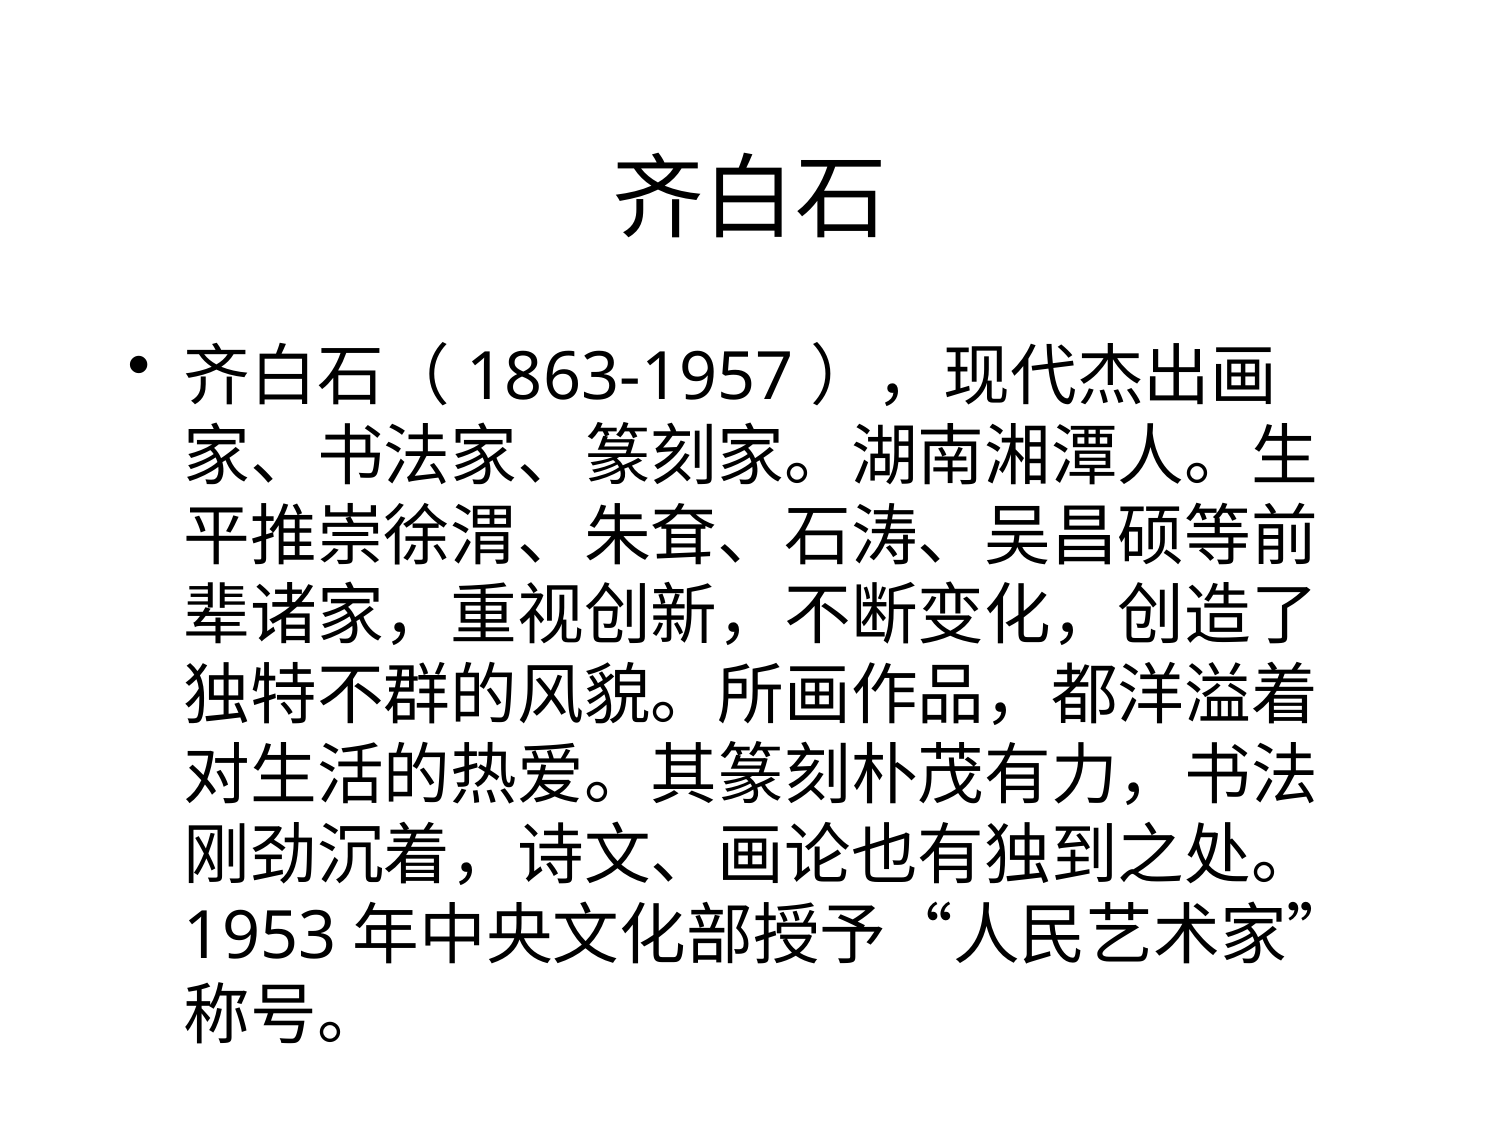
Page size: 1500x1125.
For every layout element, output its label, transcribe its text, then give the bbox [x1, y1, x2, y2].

list 齐白石（1863-1957），现代杰出画家、书法家、篆刻家。湖南湘潭人。生平推崇徐渭、朱耷、石涛、吴昌硕等前辈诸家，重视创新，不断变化，创造了独特不群的风貌。所画作品，都洋溢着对生活的热爱。其篆刻朴茂有力，书法刚劲沉着，诗文、画论也有独到之处。1953年中央文化部授予“人民艺术家”称号。 [112, 324, 1388, 1000]
title 齐白石 [112, 99, 1388, 288]
